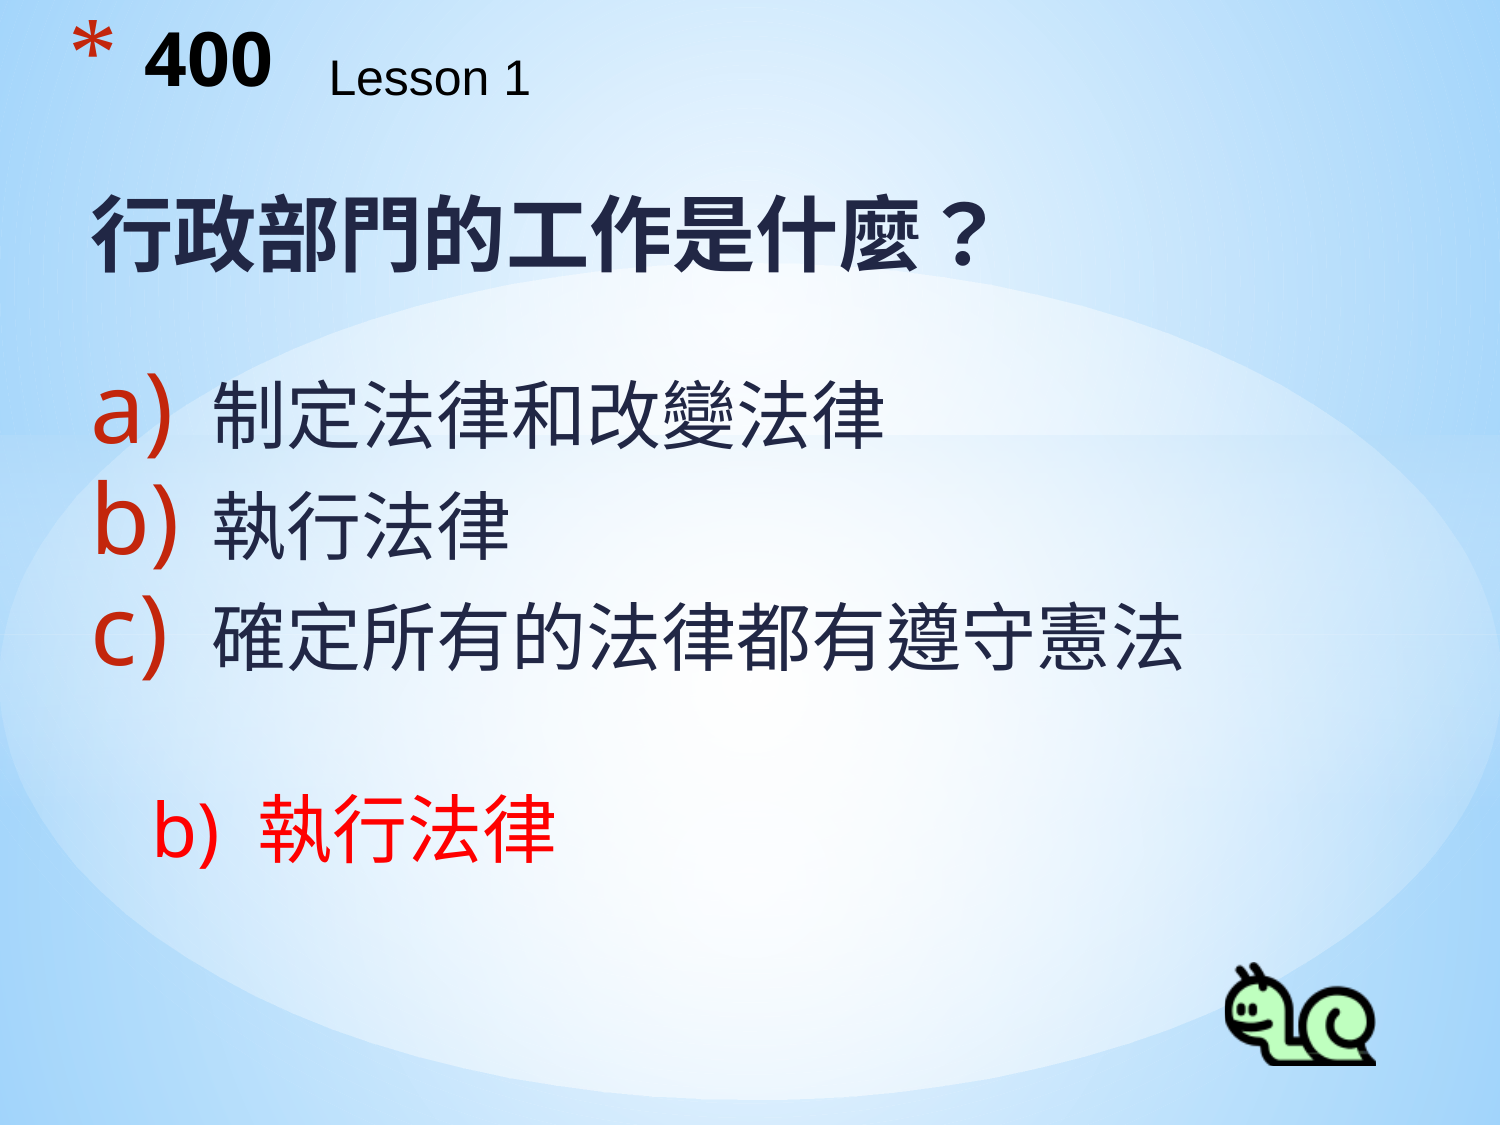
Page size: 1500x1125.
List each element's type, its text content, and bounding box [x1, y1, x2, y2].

subtitle 行政部門的工作是什麼？ 制定法律和改變法律 執行法律 確定所有的法律都有遵守憲法 [75, 174, 1500, 775]
picture [1224, 962, 1377, 1067]
text_box Lesson 1 [313, 38, 561, 173]
title 400 [24, 4, 413, 192]
text_box b) 執行法律 [136, 774, 589, 940]
